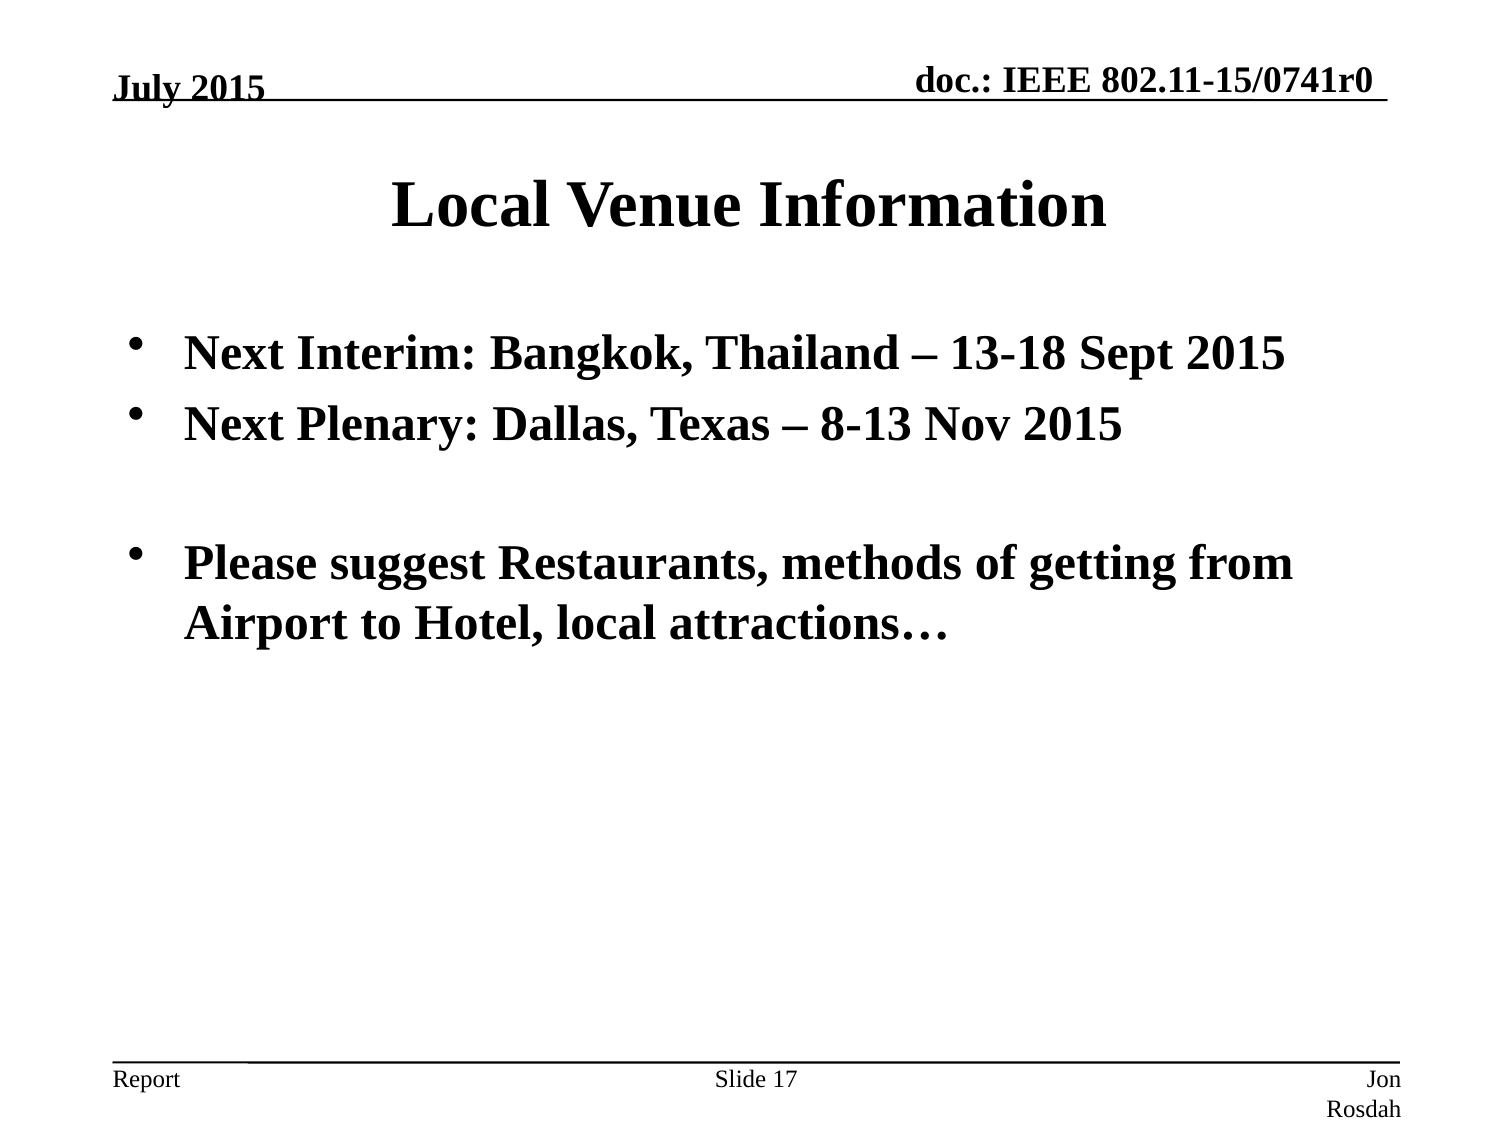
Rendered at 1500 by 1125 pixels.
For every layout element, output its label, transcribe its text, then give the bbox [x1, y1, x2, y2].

slide_number Slide 17 [712, 1061, 800, 1093]
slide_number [112, 62, 361, 109]
list Next Interim: Bangkok, Thailand – 13-18 Sept 2015 Next Plenary: Dallas, Texas – 8-13 Nov 2015 Please suggest Restaurants, methods of getting from Airport to Hotel, local attractions… [112, 312, 1388, 1001]
title Local Venue Information [112, 112, 1388, 288]
footer Jon Rosdahl (CSR) [1324, 1061, 1402, 1093]
